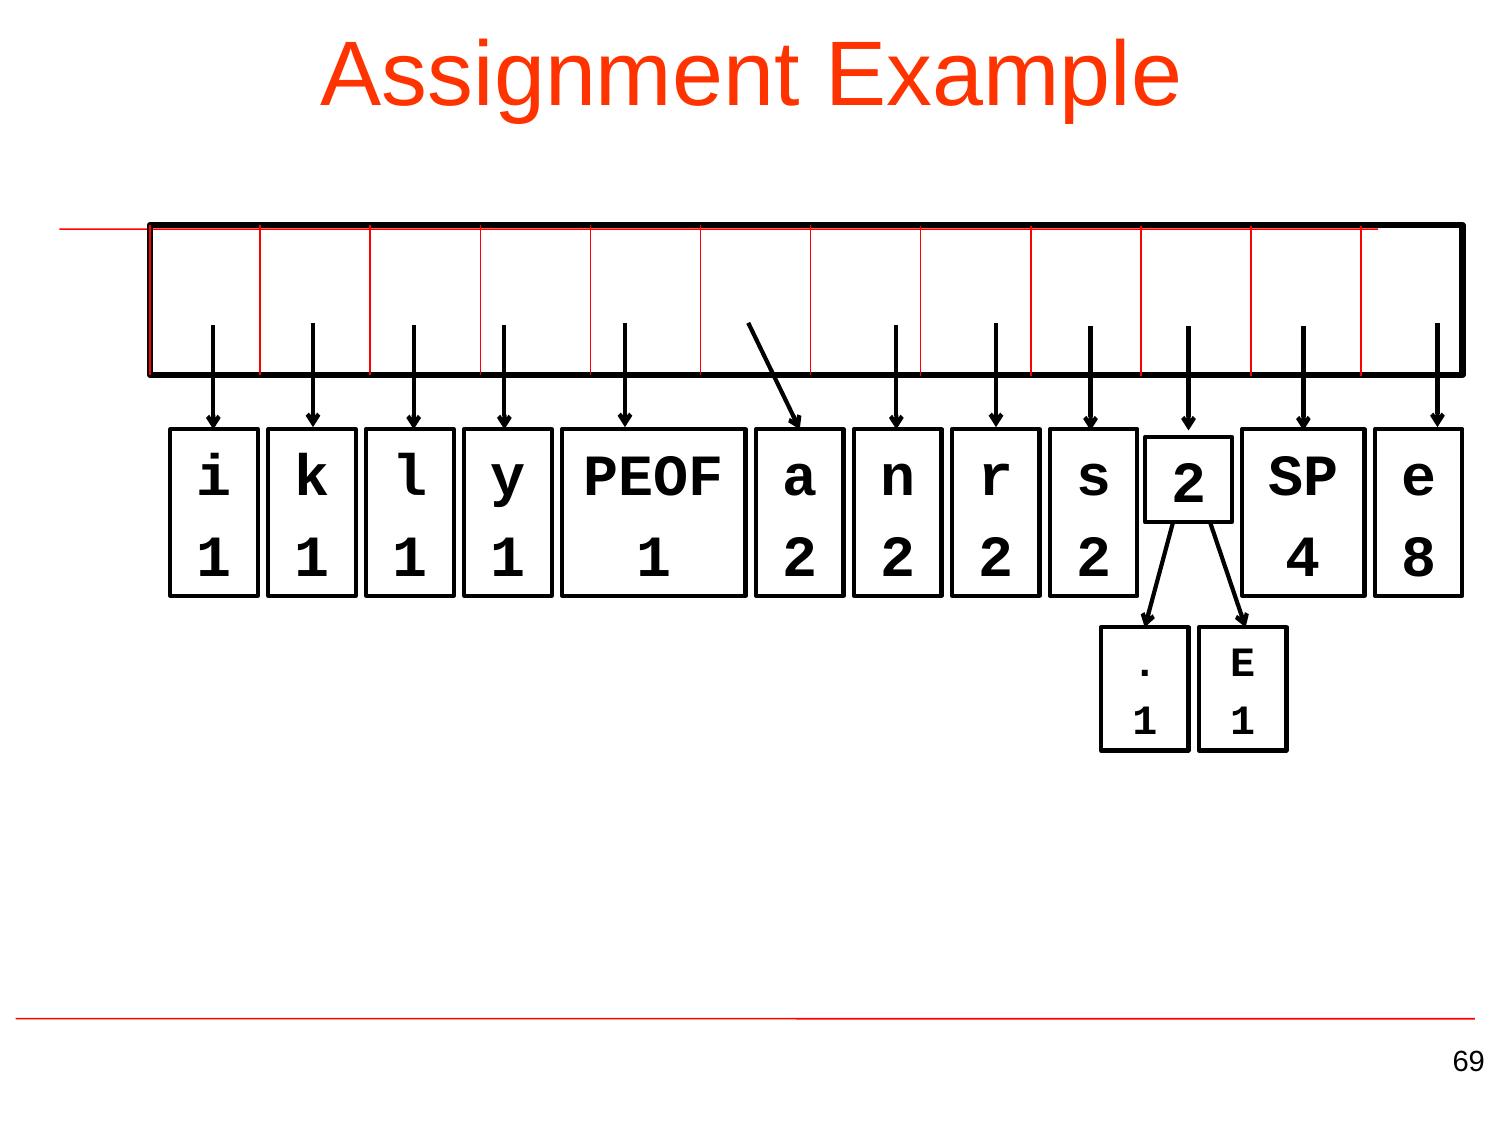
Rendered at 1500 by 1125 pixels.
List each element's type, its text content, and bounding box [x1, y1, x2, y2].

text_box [1144, 522, 1174, 628]
text_box r 2 [951, 429, 1040, 596]
text_box [811, 224, 1463, 375]
text_box [371, 224, 479, 375]
title Assignment Example [114, 0, 1390, 163]
text_box i 1 [170, 429, 258, 596]
text_box y 1 [464, 429, 552, 596]
text_box E 1 [1198, 627, 1287, 751]
text_box k 1 [268, 429, 356, 596]
slide_number 69 [1149, 1034, 1500, 1113]
text_box SP 4 [1242, 429, 1365, 596]
text_box s 2 [1049, 429, 1138, 596]
text_box 2 [1144, 437, 1233, 522]
text_box PEOF 1 [562, 429, 746, 596]
text_box [261, 224, 369, 375]
text_box a 2 [756, 429, 844, 596]
text_box [481, 224, 590, 375]
text_box . 1 [1101, 627, 1189, 751]
text_box [151, 224, 259, 375]
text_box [1210, 522, 1246, 628]
text_box l 1 [366, 429, 454, 596]
text_box [701, 224, 810, 375]
text_box e 8 [1374, 429, 1463, 596]
text_box n 2 [853, 429, 942, 596]
text_box [591, 224, 700, 375]
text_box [748, 322, 801, 430]
